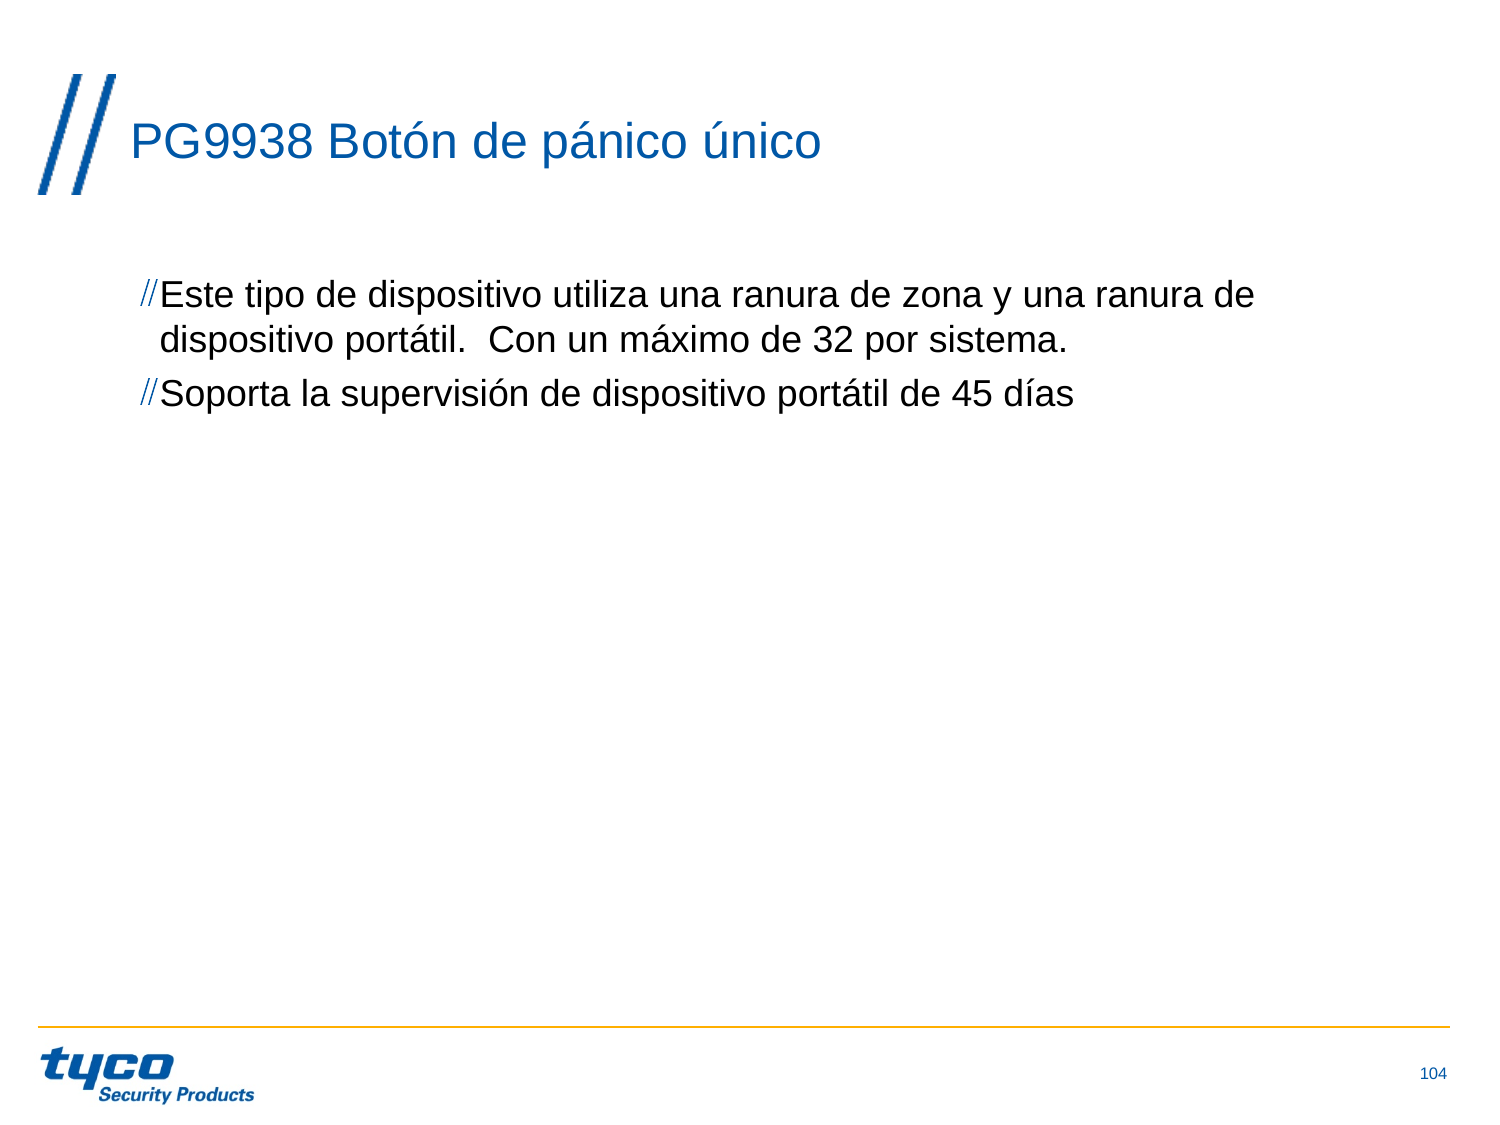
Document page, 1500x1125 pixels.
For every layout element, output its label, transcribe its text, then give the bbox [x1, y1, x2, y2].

picture [37, 74, 115, 195]
title PG9938 Botón de pánico único [115, 44, 1426, 233]
slide_number 104 [1387, 1042, 1463, 1103]
list Este tipo de dispositivo utiliza una ranura de zona y una ranura de dispositivo portátil. Con un máximo de 32 por sistema. Soporta la supervisión de dispositivo portátil de 45 días [124, 262, 1426, 976]
picture [140, 378, 167, 405]
picture [34, 1040, 260, 1107]
text_box [97, 1061, 228, 1091]
picture [140, 279, 167, 306]
